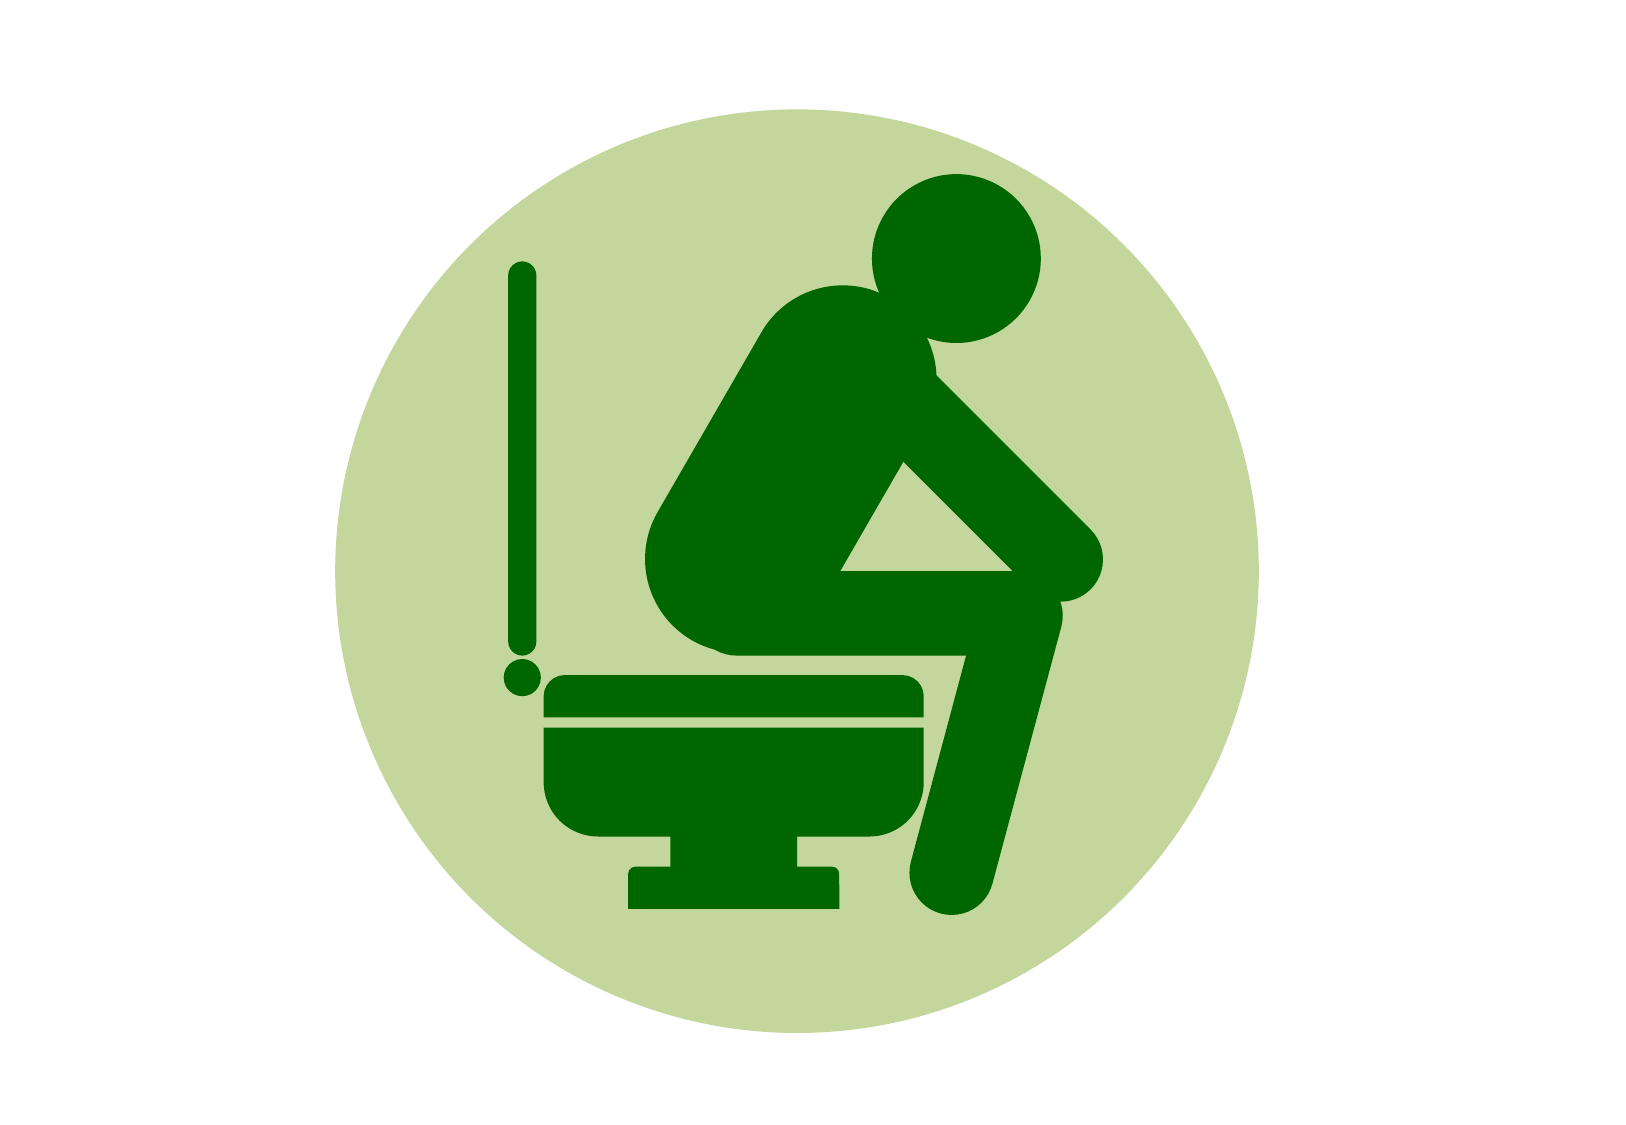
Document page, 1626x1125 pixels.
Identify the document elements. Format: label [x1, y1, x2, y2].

text_box [334, 109, 1260, 1034]
